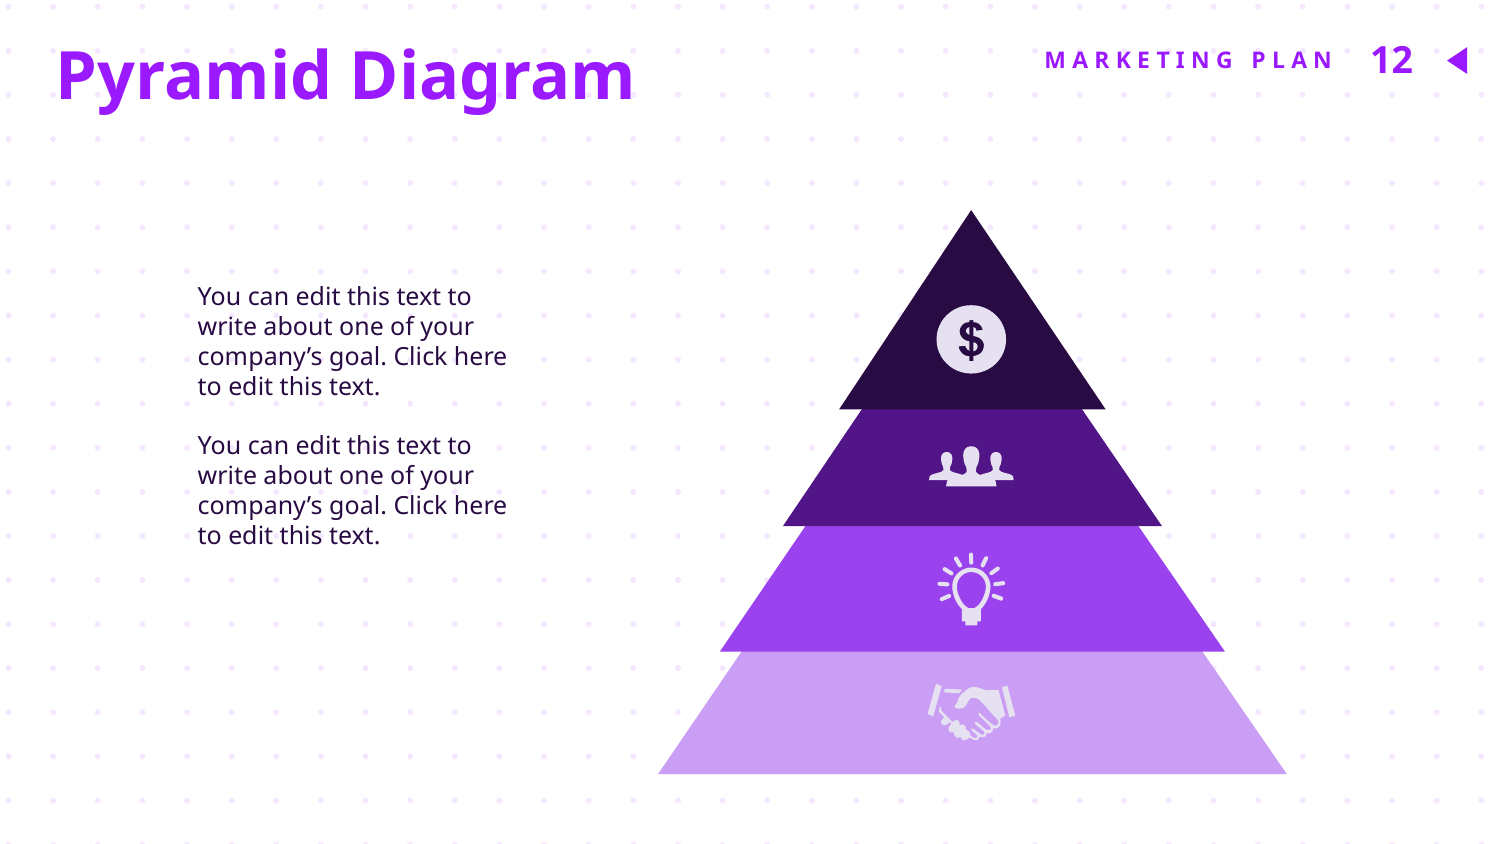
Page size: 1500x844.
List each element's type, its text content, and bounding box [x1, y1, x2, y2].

text_box 12 [1365, 36, 1414, 82]
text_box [937, 552, 1006, 626]
text_box MARKETING PLAN [943, 45, 1333, 73]
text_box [927, 683, 1016, 741]
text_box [936, 304, 1007, 374]
text_box [839, 210, 1106, 410]
text_box You can edit this text to write about one of your company’s goal. Click here to edit this text. You can edit this text to write about one of your company’s goal. Click here to edit this text. [197, 280, 510, 550]
text_box [719, 527, 1226, 652]
text_box [1444, 45, 1470, 76]
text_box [928, 446, 1014, 487]
text_box [782, 410, 1162, 527]
text_box [658, 652, 1287, 775]
text_box Pyramid Diagram [55, 32, 674, 113]
